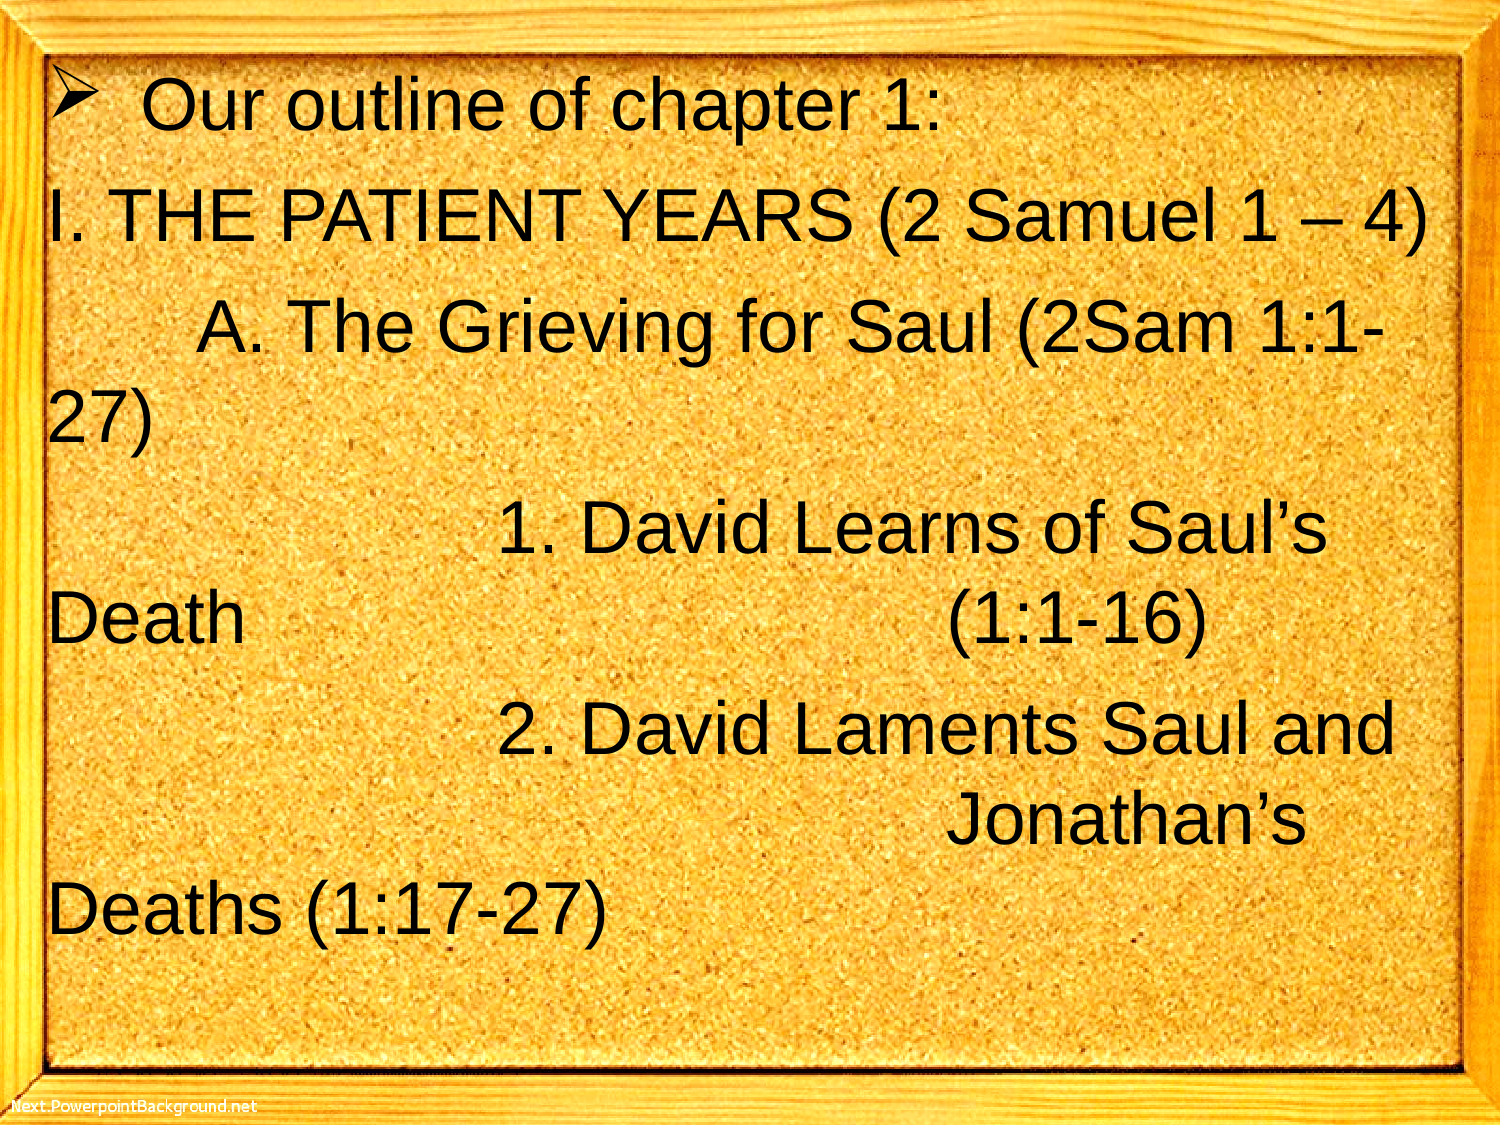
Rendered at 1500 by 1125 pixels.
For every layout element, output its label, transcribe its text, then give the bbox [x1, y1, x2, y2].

subtitle Our outline of chapter 1: I. THE PATIENT YEARS (2 Samuel 1 – 4) A. The Grieving for Saul (2Sam 1:1-27) 1. David Learns of Saul’s Death (1:1-16) 2. David Laments Saul and Jonathan’s Deaths (1:17-27) [31, 48, 1467, 1081]
picture [0, 0, 1500, 1125]
